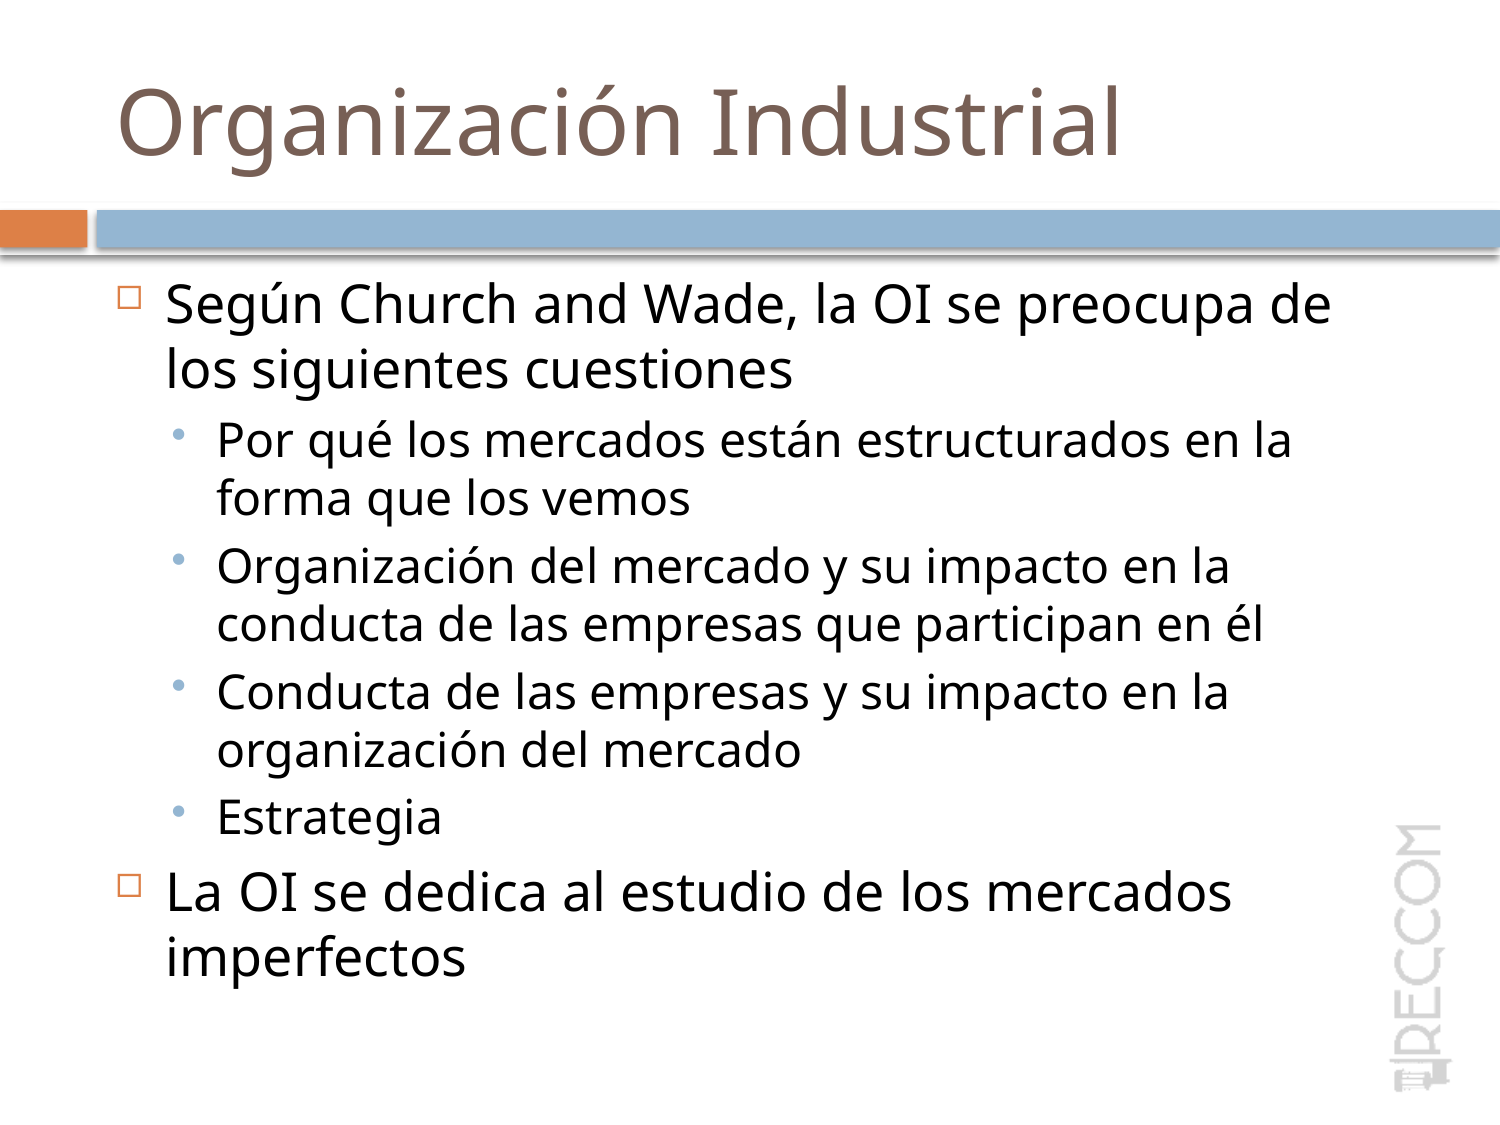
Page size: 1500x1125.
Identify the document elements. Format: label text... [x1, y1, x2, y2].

title Organización Industrial [100, 37, 1438, 200]
list Según Church and Wade, la OI se preocupa de los siguientes cuestiones Por qué los mercados están estructurados en la forma que los vemos Organización del mercado y su impacto en la conducta de las empresas que participan en él Conducta de las empresas y su impacto en la organización del mercado Estrategia La OI se dedica al estudio de los mercados imperfectos [100, 262, 1400, 1000]
